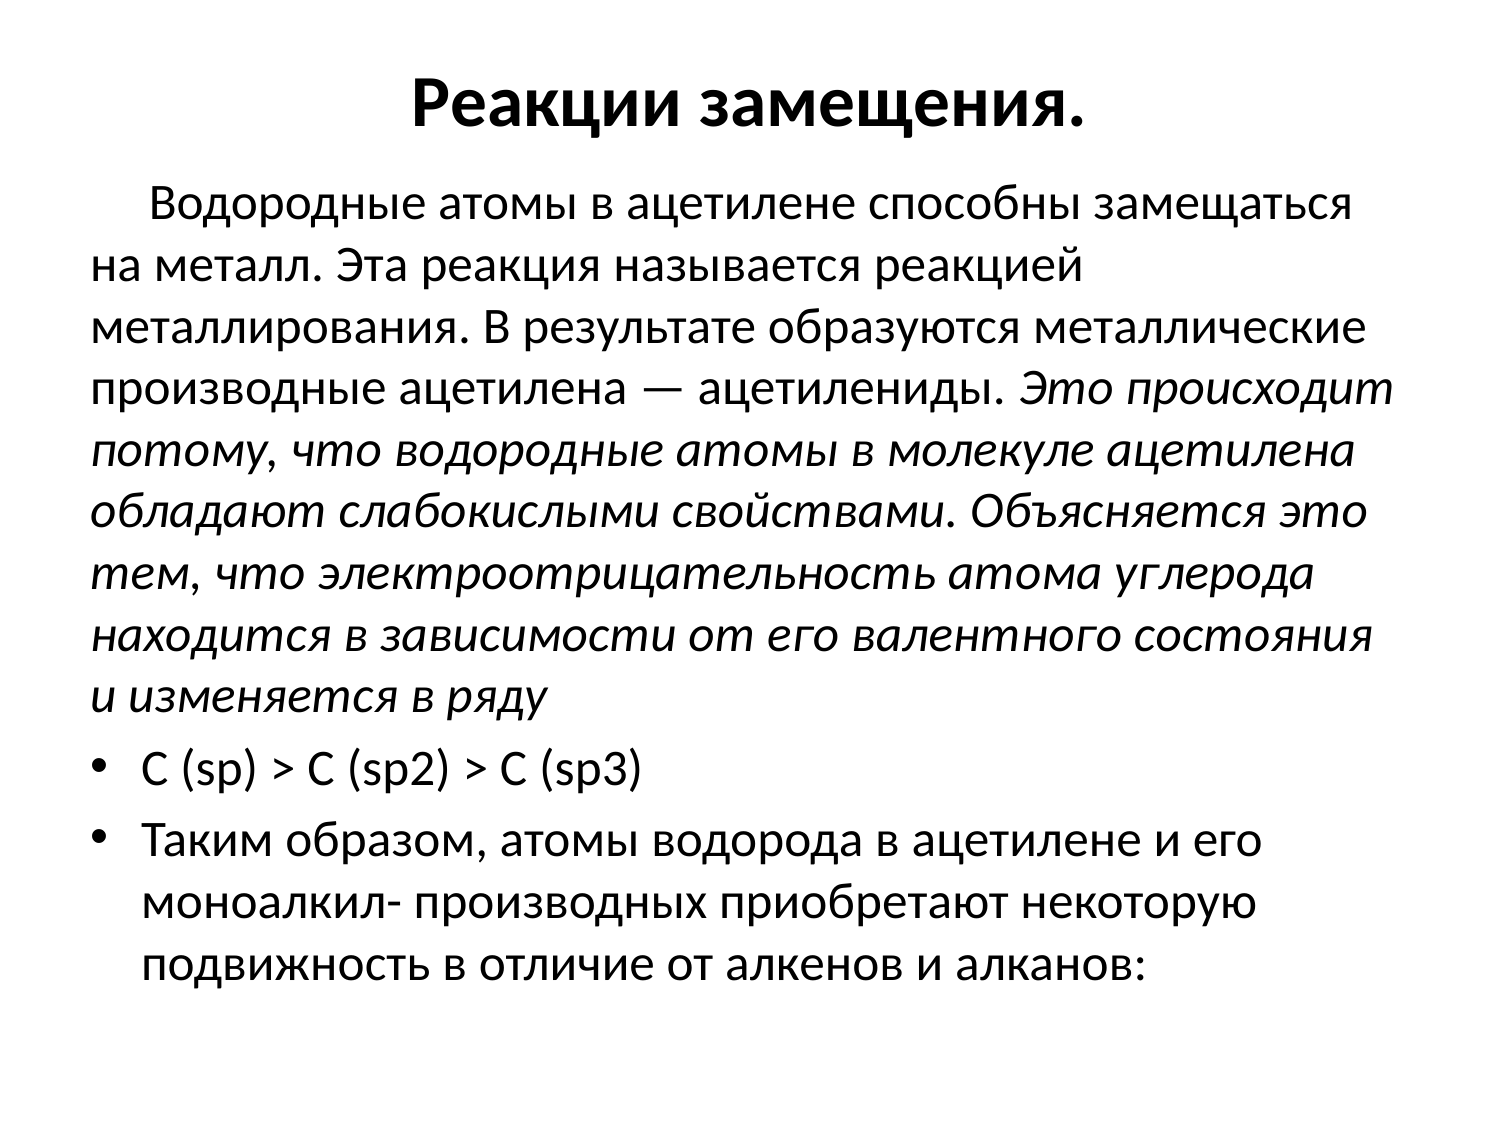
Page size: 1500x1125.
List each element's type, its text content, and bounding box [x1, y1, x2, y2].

list Водородные атомы в ацетилене способны замещаться на металл. Эта реакция называется реакцией металлирования. В результате образуются металлические производные ацетилена — ацетилениды. Это происходит потому, что водородные атомы в молекуле ацетилена обладают слабокислыми свойствами. Объясняется это тем, что электроотрицательность атома углерода находится в зависимости от его валентного состояния и изменяется в ряду С (sp) > С (sp2) > С (sp3) Таким образом, атомы водорода в ацетилене и его моноалкил- производных приобретают некоторую подвижность в отличие от алкенов и алканов: [75, 160, 1425, 1005]
title Реакции замещения. [75, 45, 1425, 149]
